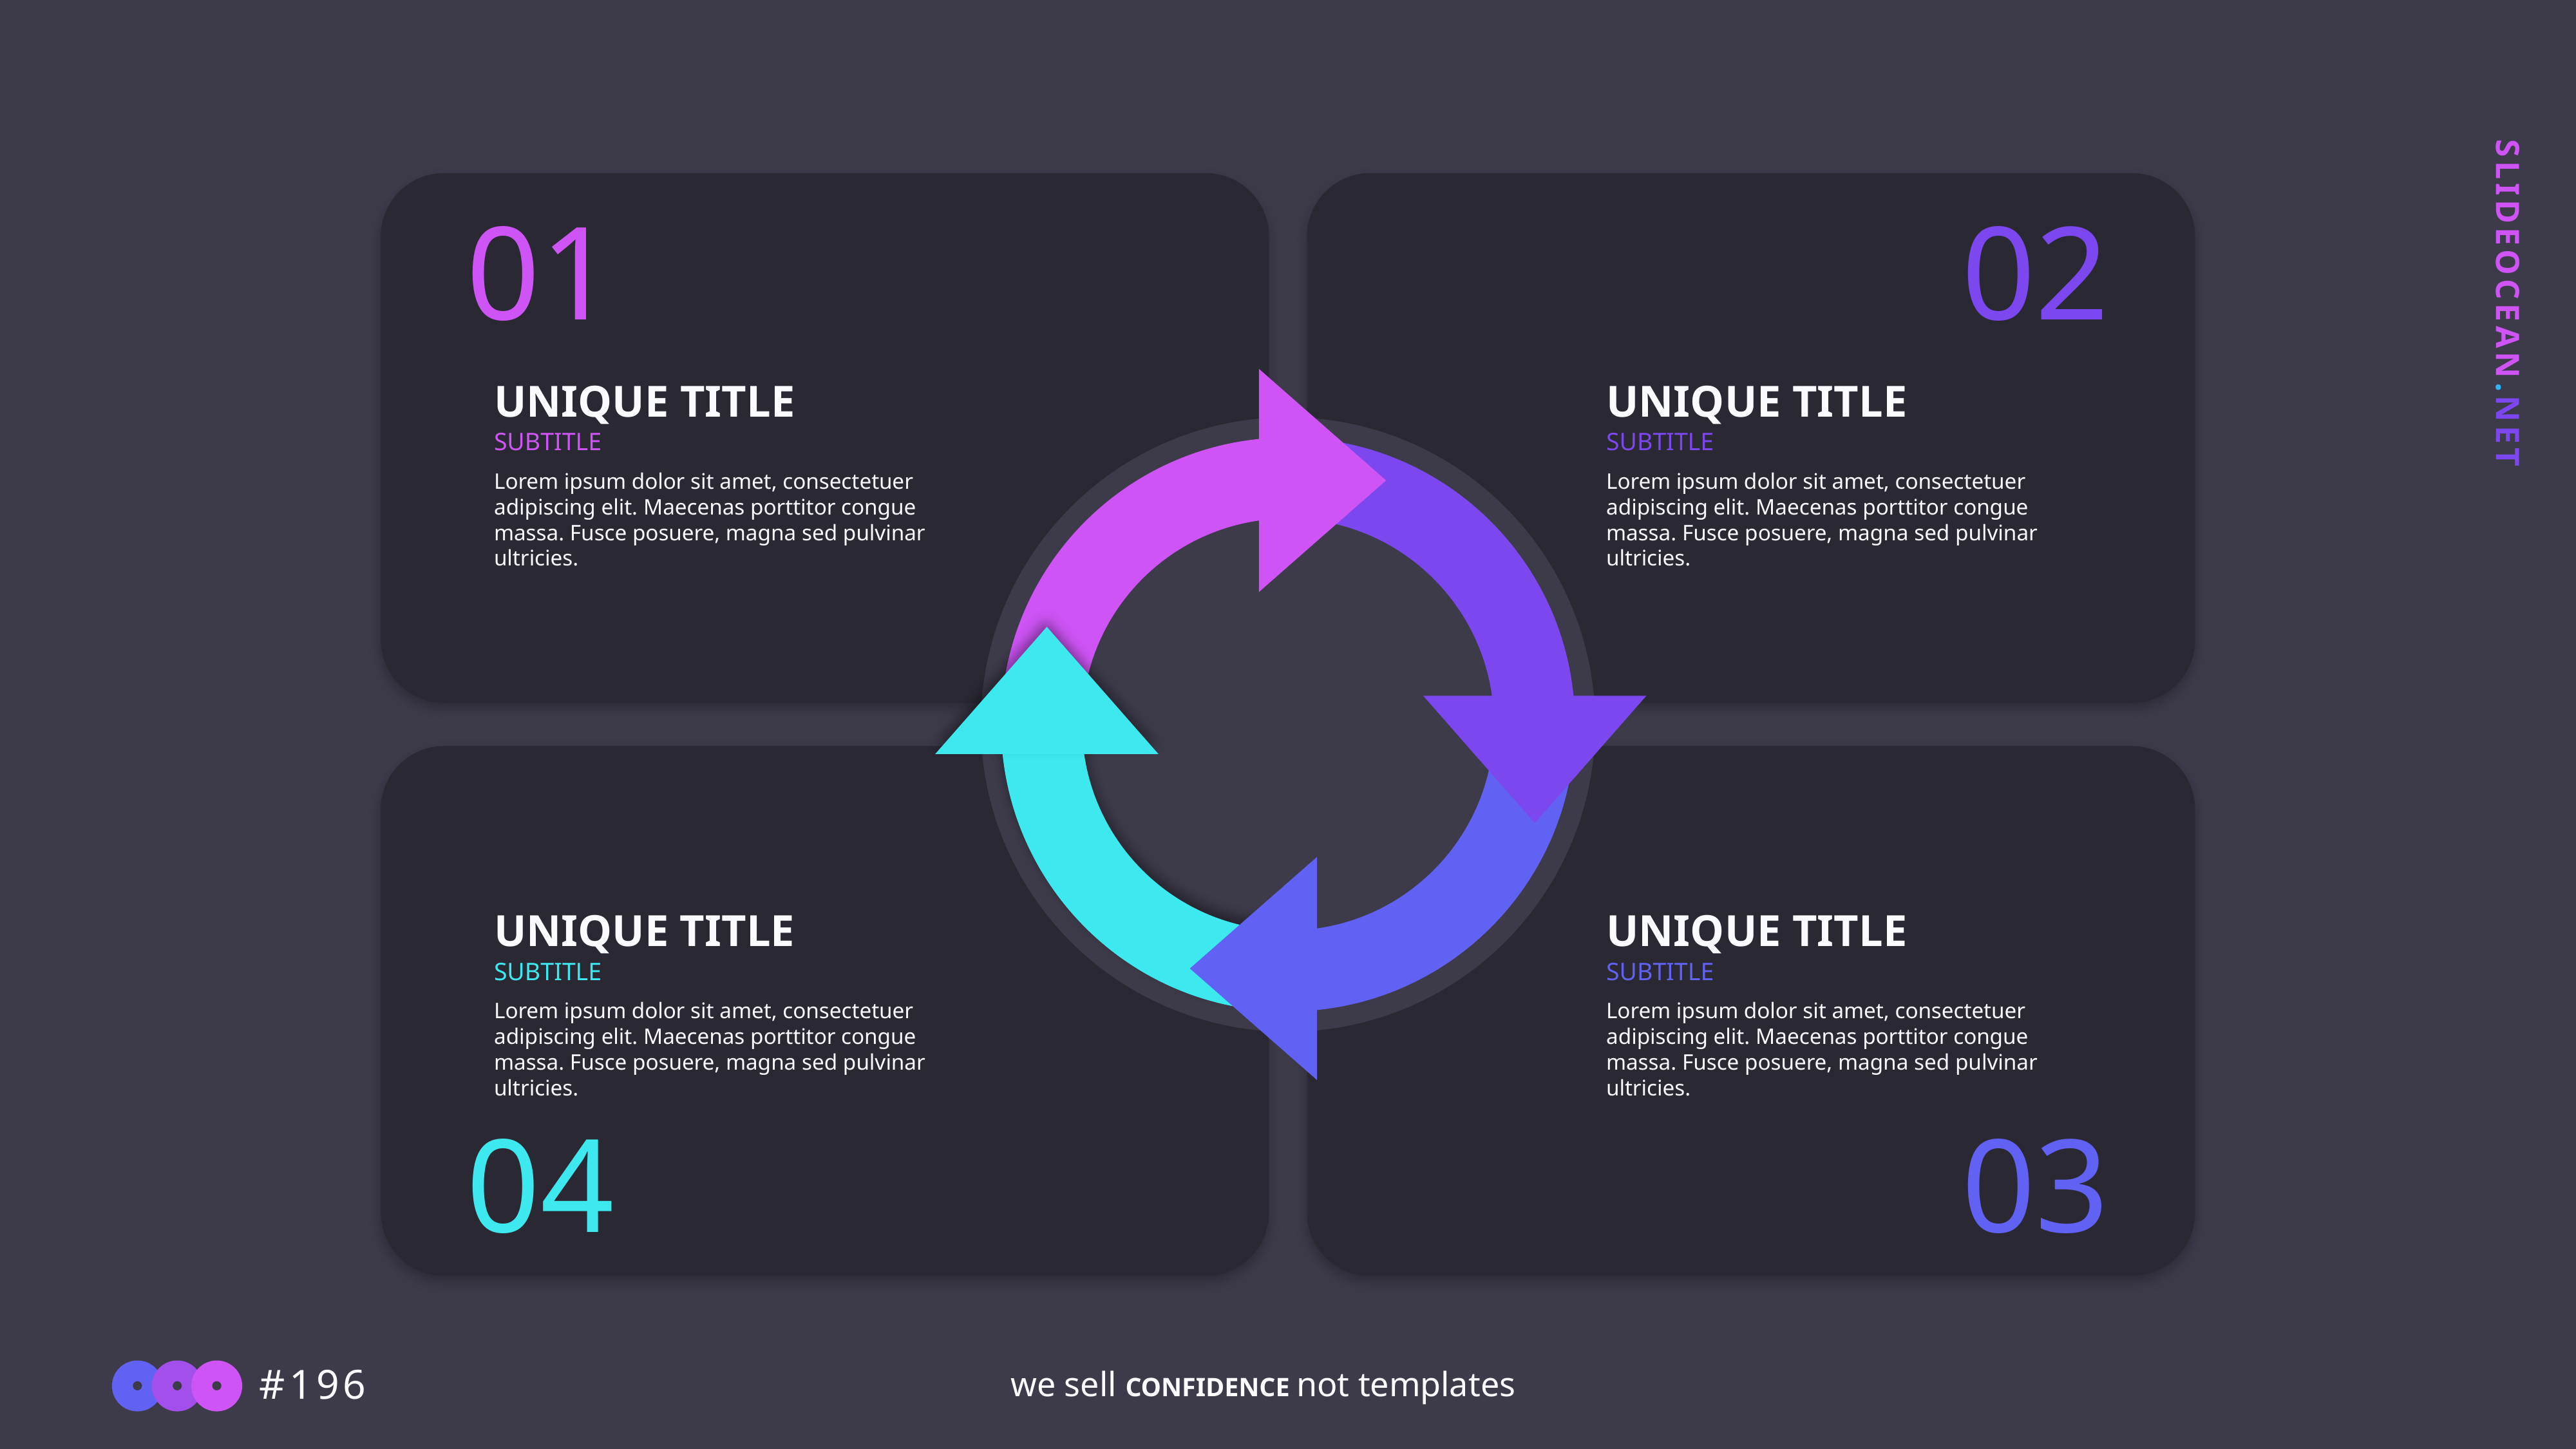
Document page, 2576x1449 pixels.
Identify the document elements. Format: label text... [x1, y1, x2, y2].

text_box [379, 744, 1270, 1277]
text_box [484, 368, 980, 551]
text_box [934, 368, 1647, 1081]
text_box [1305, 172, 2197, 705]
text_box 01 [381, 186, 624, 351]
text_box [379, 172, 1270, 705]
text_box [1305, 744, 2197, 1277]
text_box 04 [381, 1098, 624, 1263]
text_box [1596, 368, 2092, 551]
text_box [484, 898, 980, 1081]
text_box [1596, 898, 2092, 1081]
text_box we sell CONFIDENCE not templates [990, 1358, 1535, 1408]
text_box 02 [1952, 186, 2195, 351]
text_box #196 [259, 1359, 436, 1408]
text_box 03 [1952, 1098, 2195, 1263]
